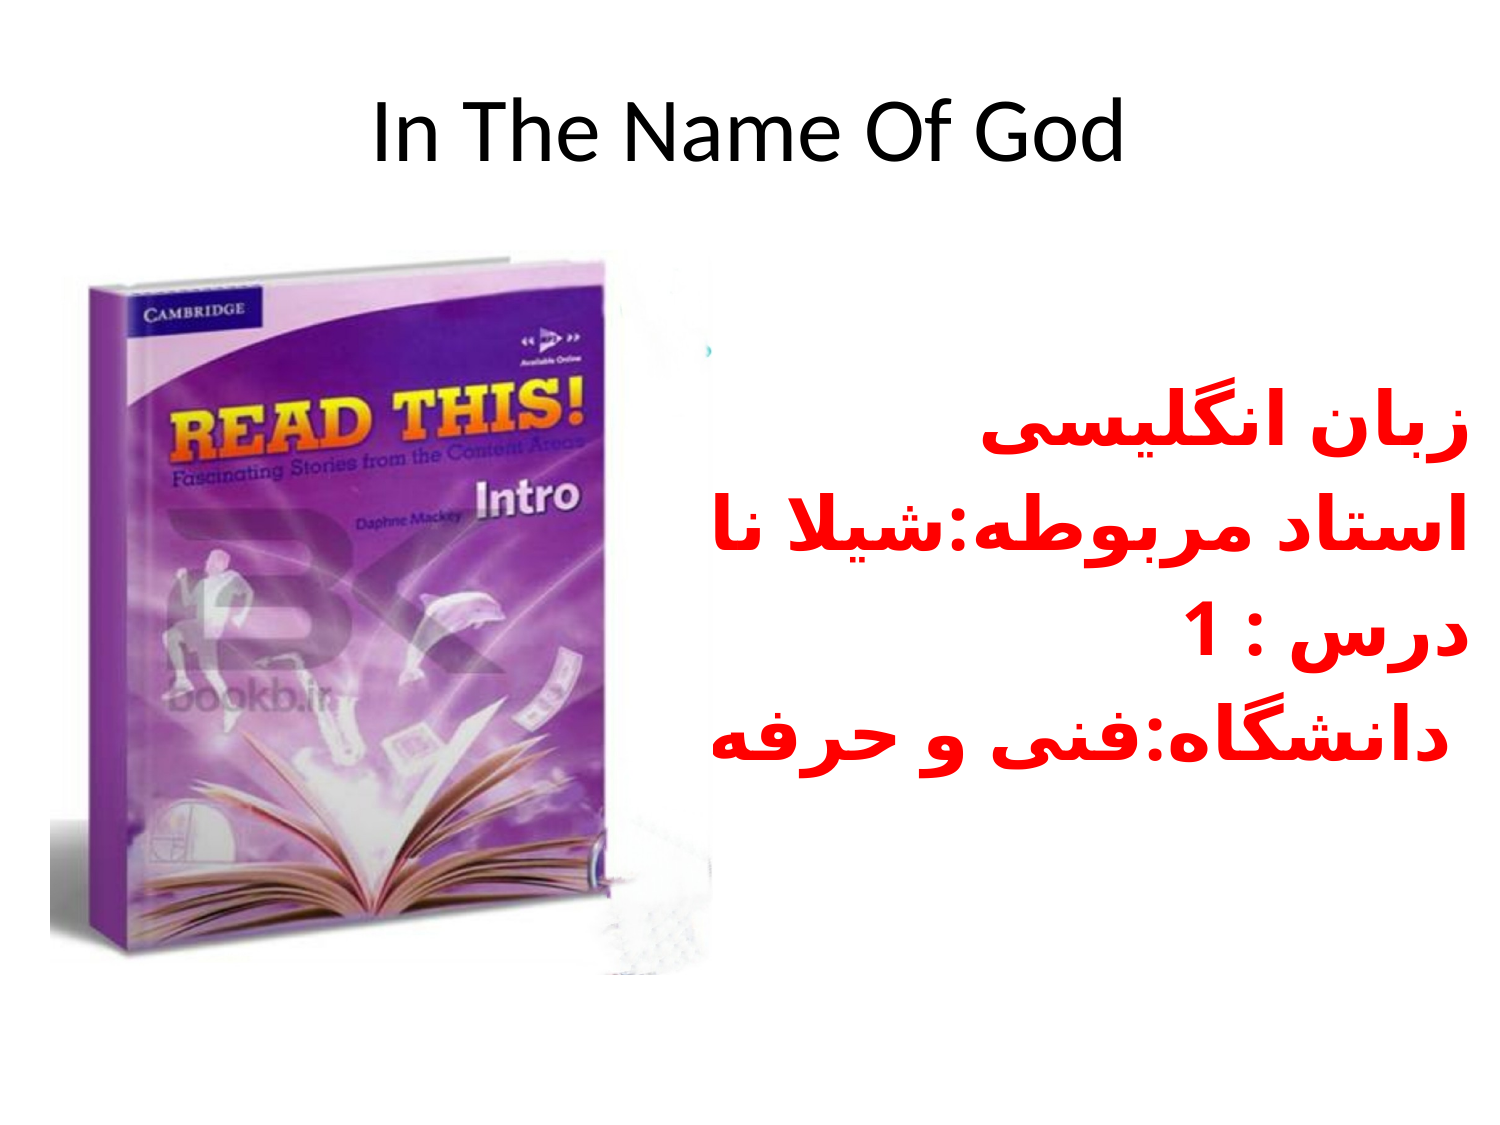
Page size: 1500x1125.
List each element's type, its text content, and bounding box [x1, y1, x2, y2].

subtitle زبان انگلیسی استاد مربوطه:شیلا ناطقی درس : 1 دانشگاه:فنی و حرفه ای [24, 174, 1488, 1100]
picture [49, 212, 713, 976]
title In The Name Of God [112, 24, 1388, 174]
